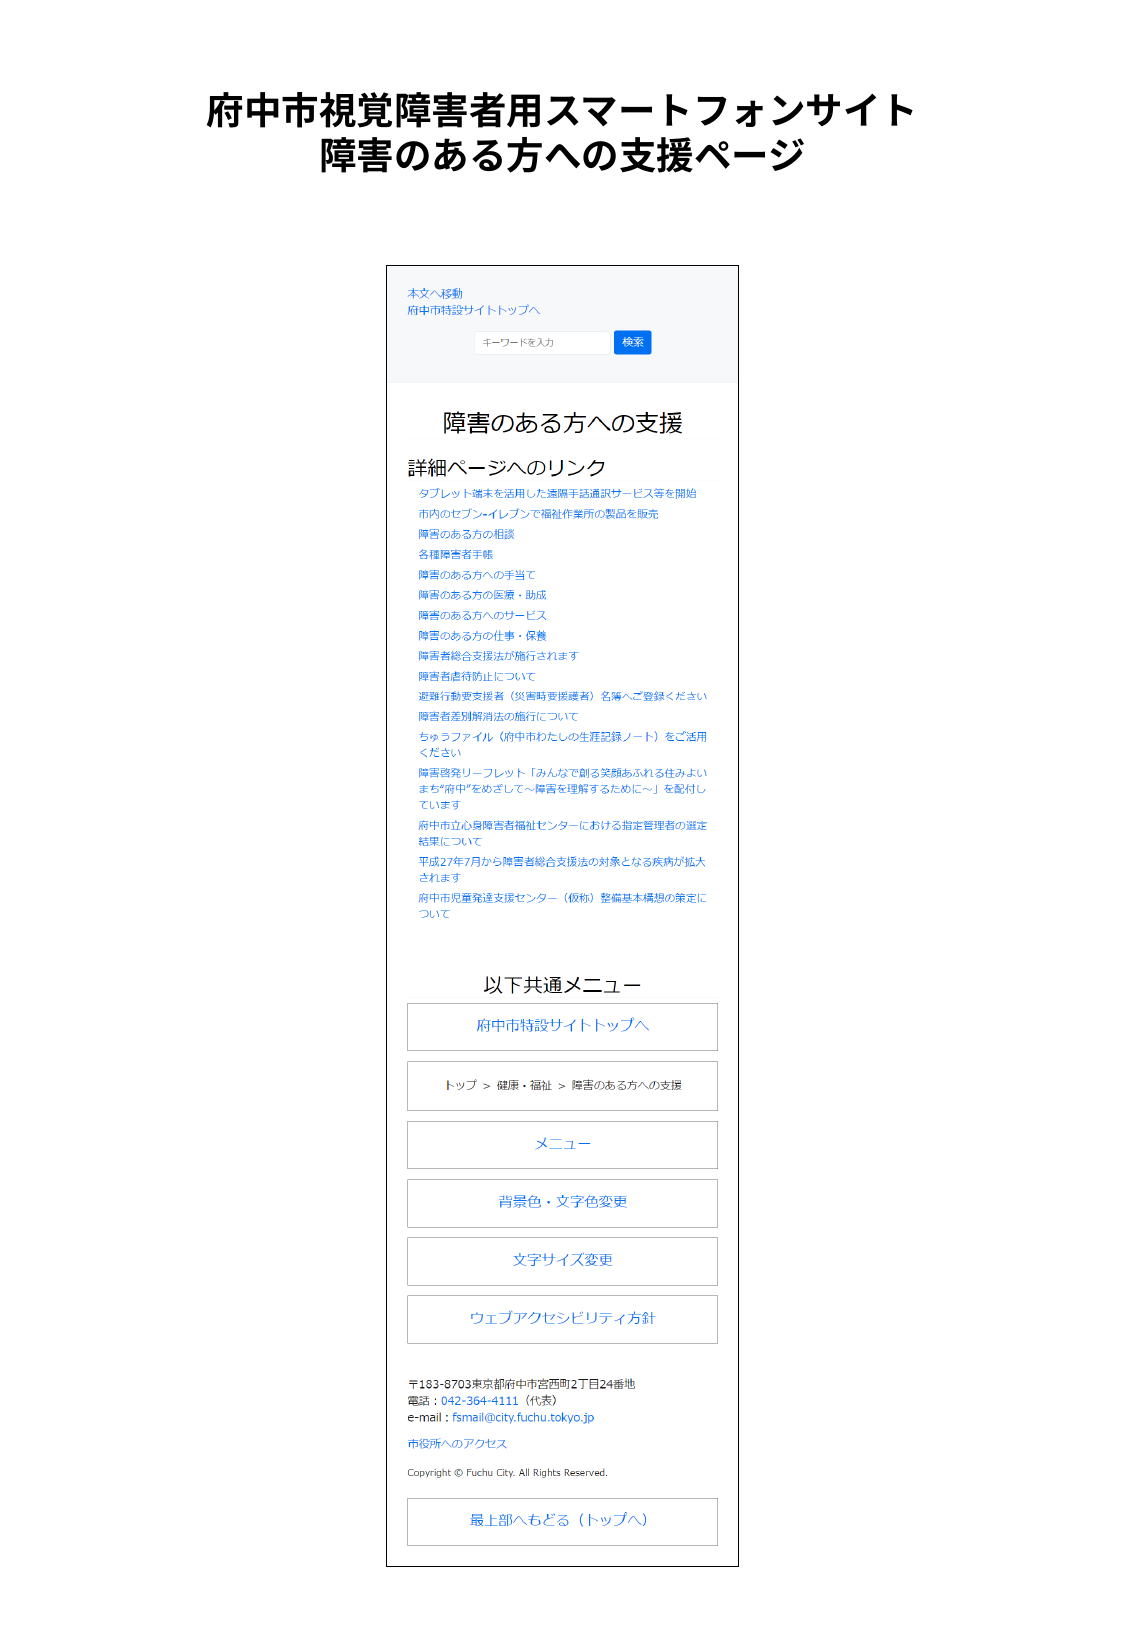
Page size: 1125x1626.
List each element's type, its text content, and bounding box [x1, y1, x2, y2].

picture [386, 265, 739, 1567]
text_box 府中市視覚障害者用スマートフォンサイト 障害のある方への支援ページ [191, 79, 934, 185]
